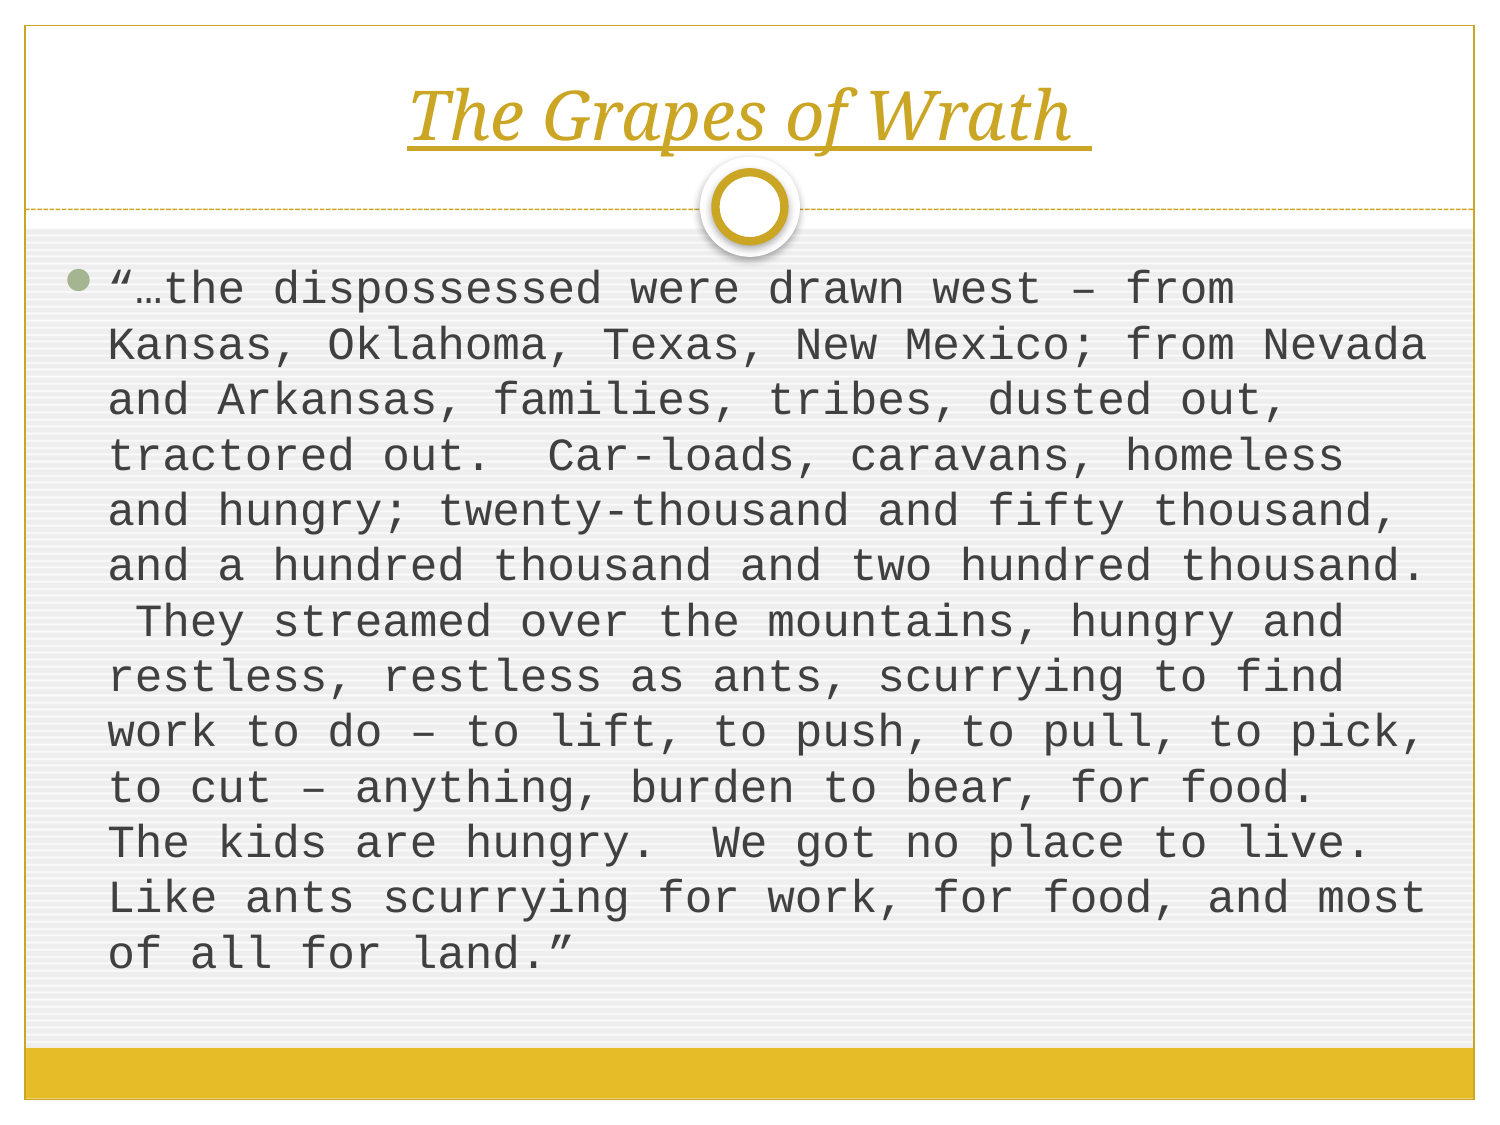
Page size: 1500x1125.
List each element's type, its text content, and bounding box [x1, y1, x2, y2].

title The Grapes of Wrath [49, 37, 1450, 162]
list “…the dispossessed were drawn west – from Kansas, Oklahoma, Texas, New Mexico; from Nevada and Arkansas, families, tribes, dusted out, tractored out. Car-loads, caravans, homeless and hungry; twenty-thousand and fifty thousand, and a hundred thousand and two hundred thousand. They streamed over the mountains, hungry and restless, restless as ants, scurrying to find work to do – to lift, to push, to pull, to pick, to cut – anything, burden to bear, for food. The kids are hungry. We got no place to live. Like ants scurrying for work, for food, and most of all for land.” [49, 250, 1445, 1001]
